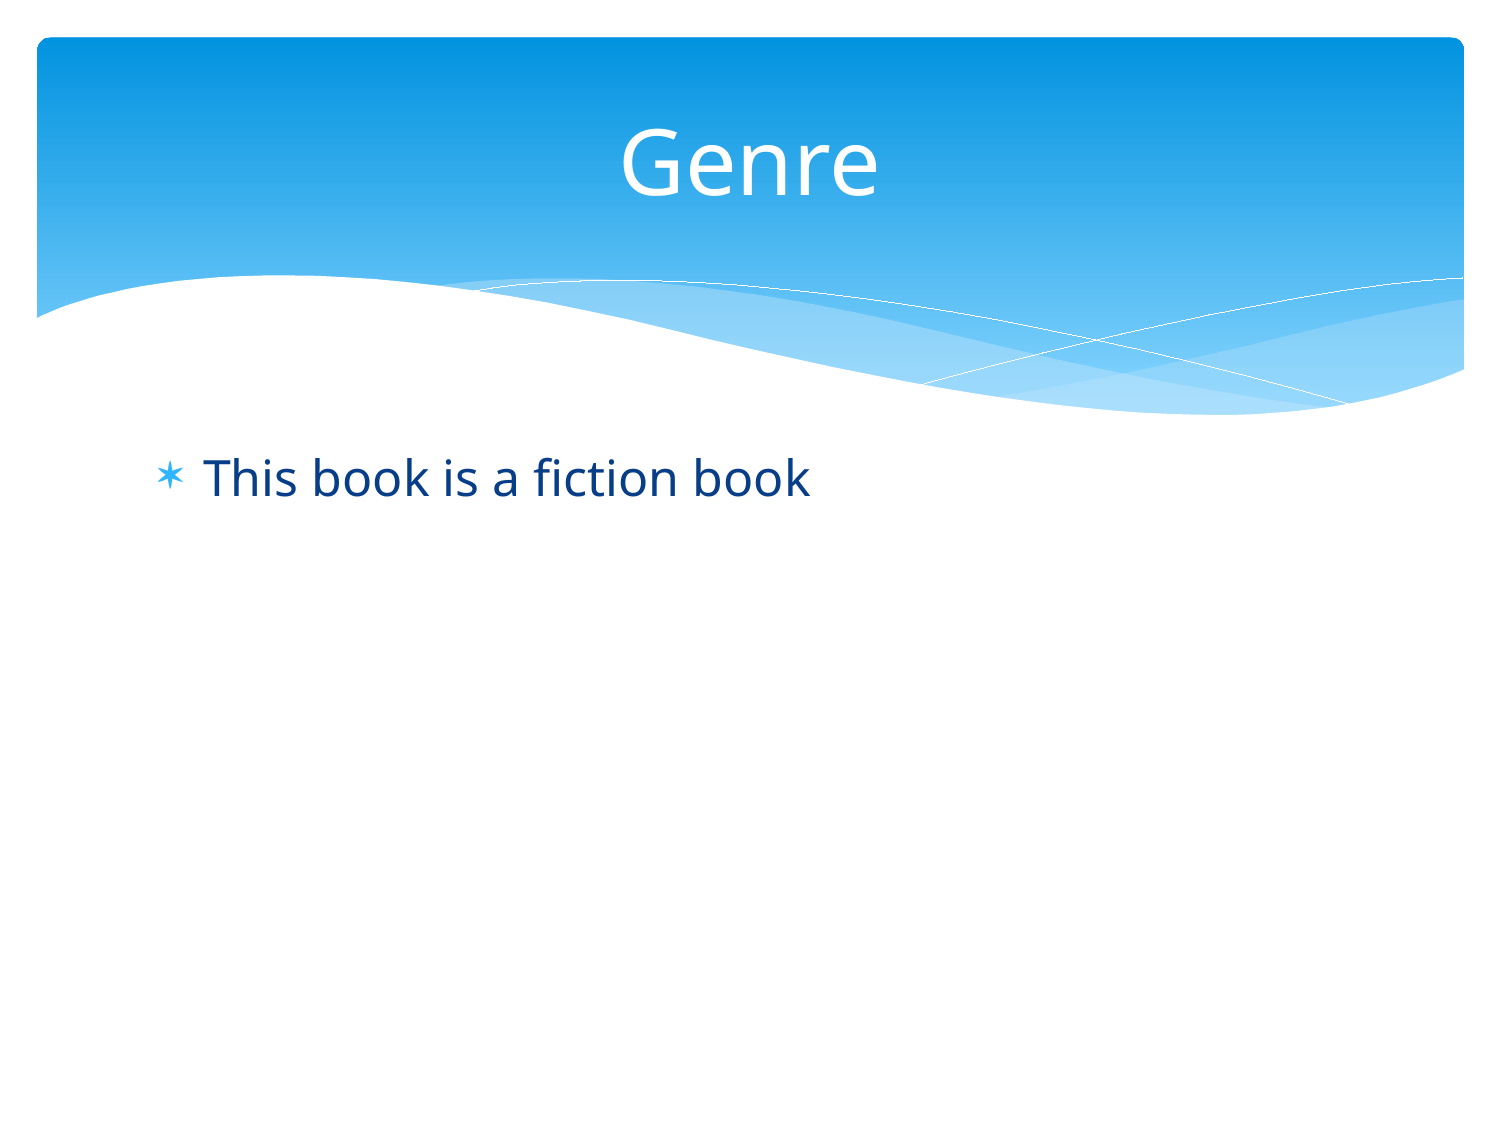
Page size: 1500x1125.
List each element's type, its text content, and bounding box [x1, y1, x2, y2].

list This book is a fiction book [143, 438, 1359, 1005]
title Genre [75, 55, 1425, 261]
